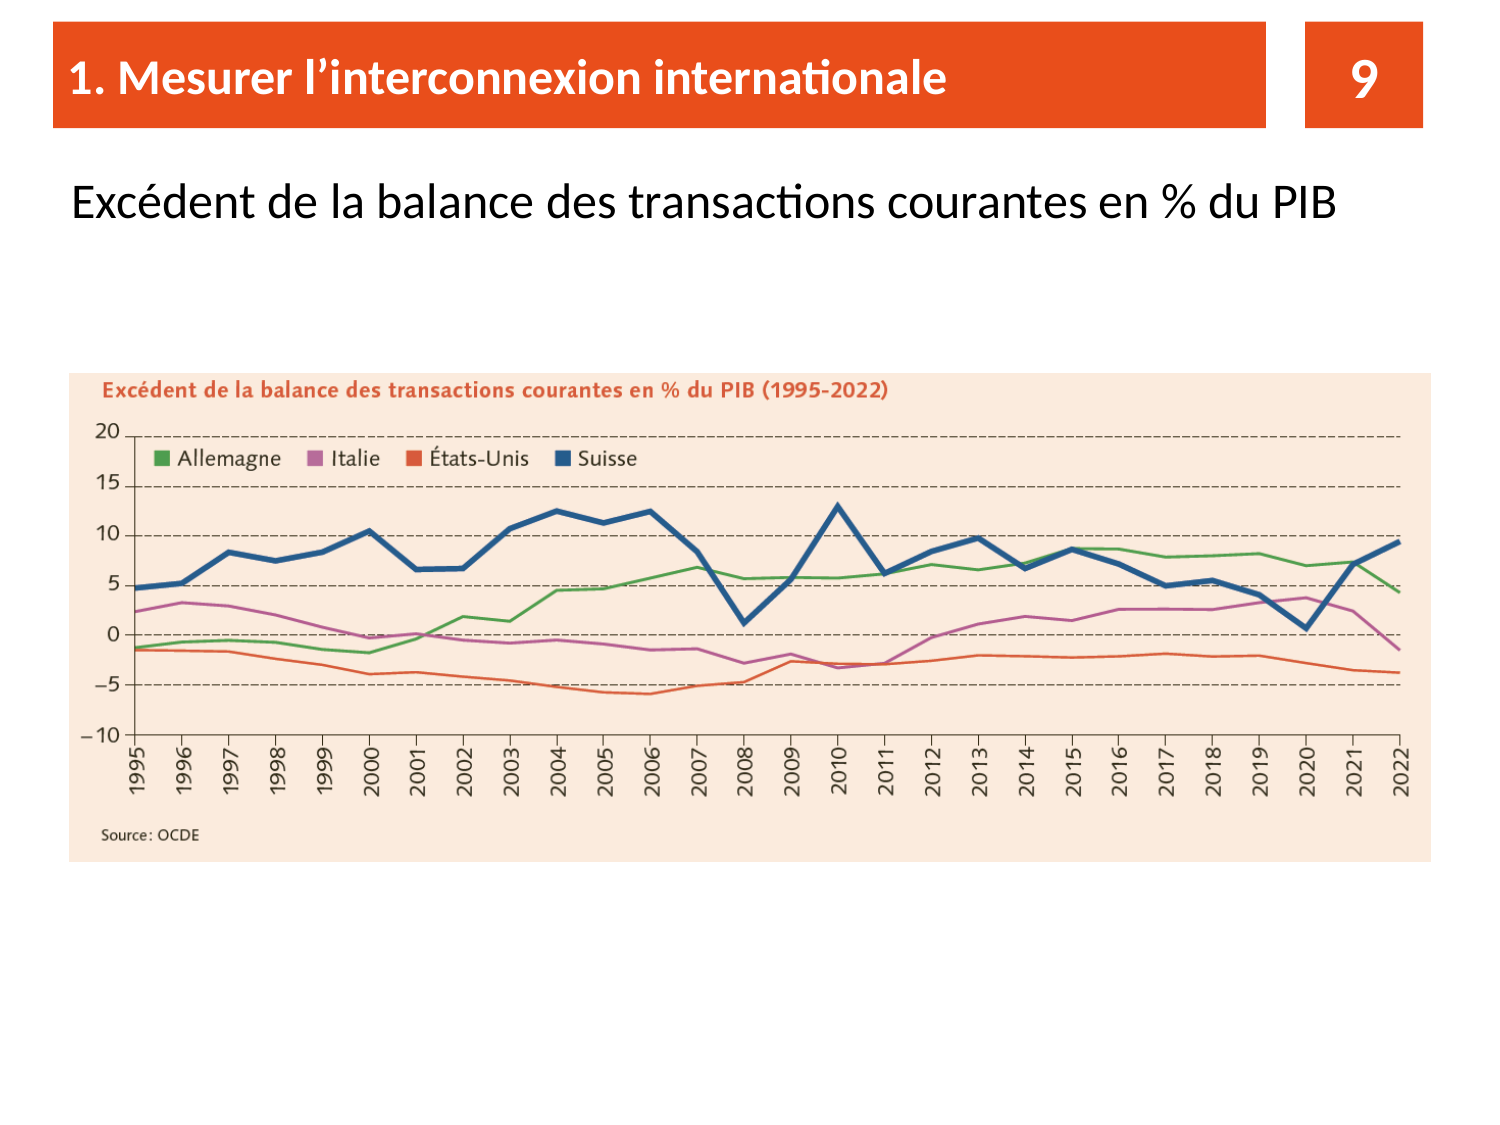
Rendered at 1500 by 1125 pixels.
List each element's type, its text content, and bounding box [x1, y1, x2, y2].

text_box 9 [1305, 21, 1424, 129]
text_box 1. Mesurer l’interconnexion internationale [53, 21, 1266, 129]
picture [69, 373, 1431, 862]
text_box Excédent de la balance des transactions courantes en % du PIB [56, 160, 1418, 236]
text_box [770, 176, 1424, 237]
